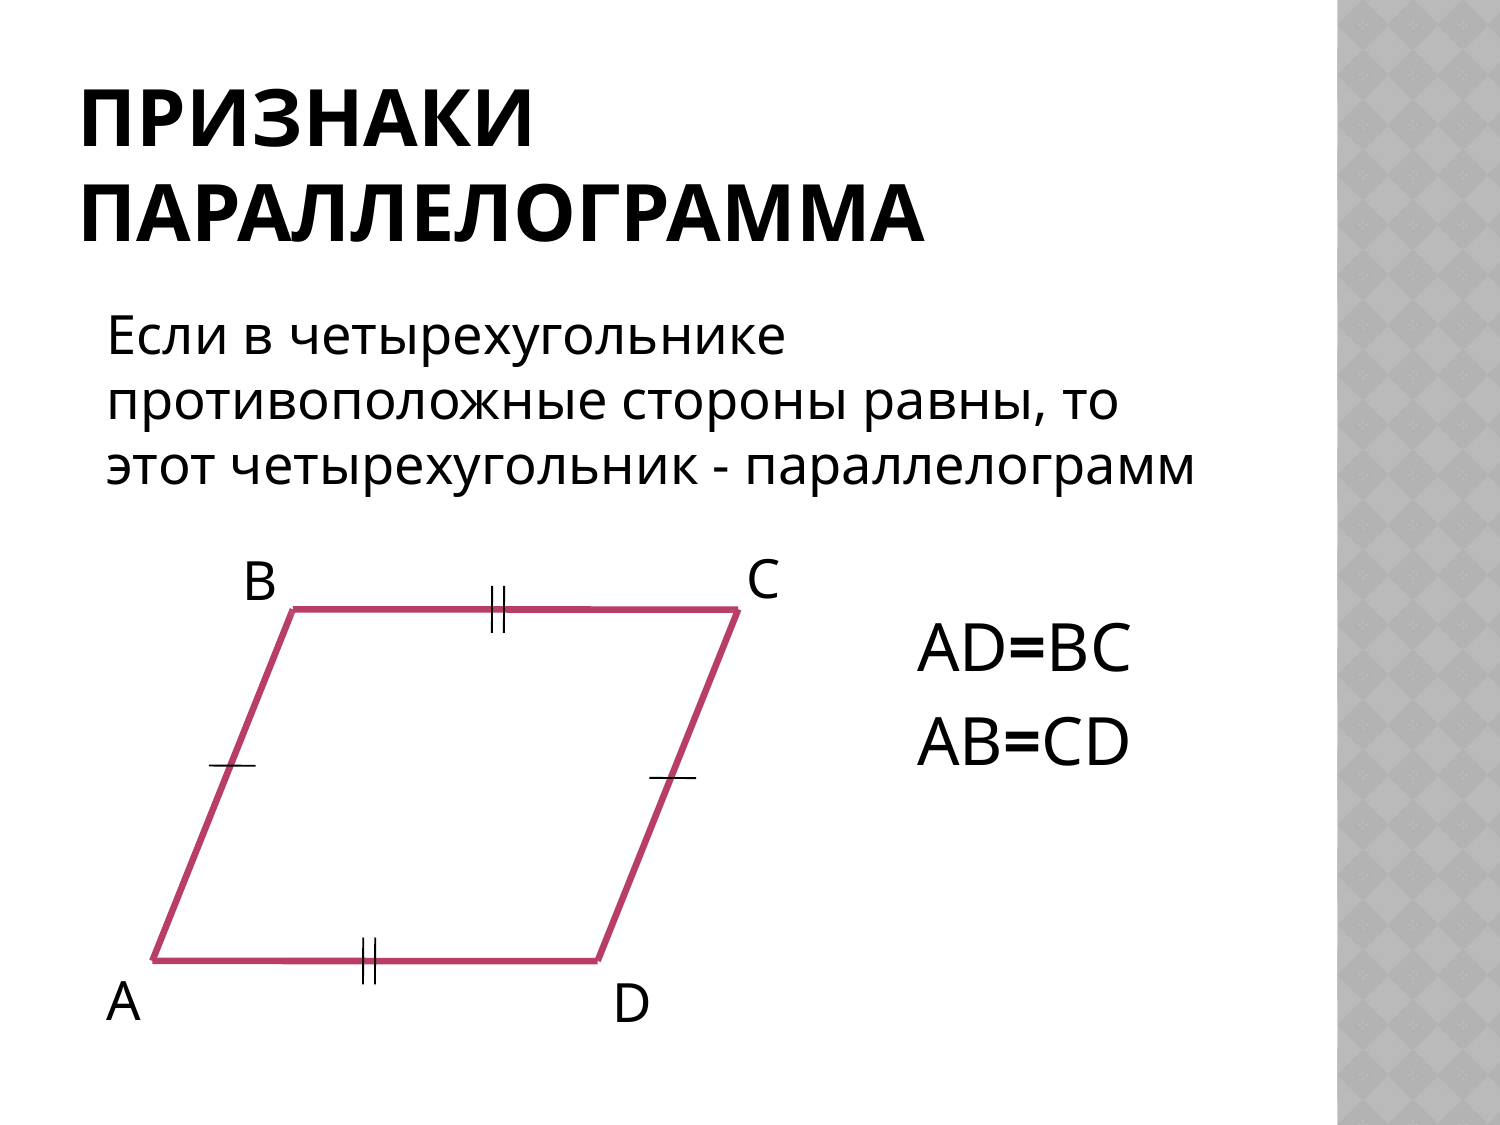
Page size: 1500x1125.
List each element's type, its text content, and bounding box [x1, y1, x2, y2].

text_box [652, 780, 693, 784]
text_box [46, 714, 399, 856]
title Признаки параллелограмма [70, 0, 1258, 258]
text_box AD=BC [902, 597, 1207, 693]
text_box B [227, 538, 286, 619]
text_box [491, 714, 845, 856]
list Если в четырехугольнике противоположные стороны равны, то этот четырехугольник - параллелограмм [46, 292, 1235, 610]
text_box A [91, 958, 151, 1039]
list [212, 768, 253, 772]
text_box D [597, 960, 657, 1041]
text_box AB=CD [902, 693, 1207, 787]
text_box C [731, 537, 790, 617]
